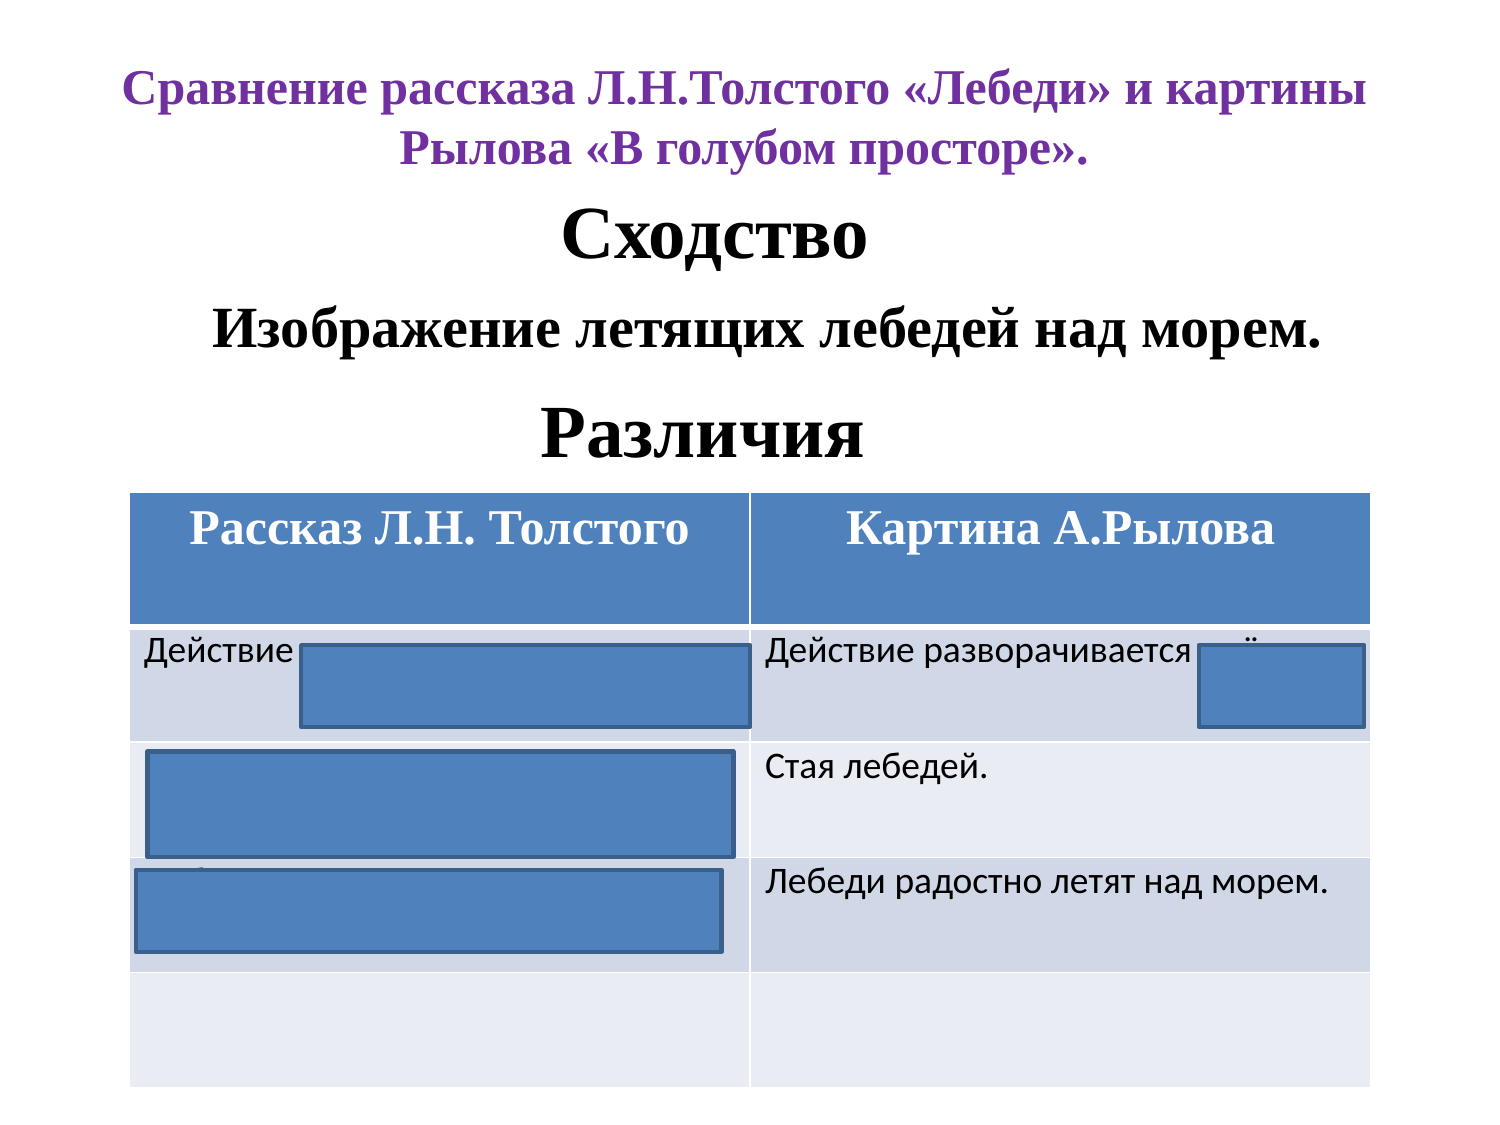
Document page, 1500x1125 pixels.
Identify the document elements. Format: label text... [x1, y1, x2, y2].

table_cell Действие разворачивается ночью и ранним утром. [130, 630, 749, 741]
table_cell [751, 973, 1370, 1087]
table_header Картина А.Рылова [751, 493, 1370, 624]
table_cell Лебеди радостно летят над морем. [751, 858, 1370, 972]
text_box [134, 868, 724, 954]
table_cell [130, 973, 749, 1087]
text_box Сходство [480, 182, 950, 281]
table_cell Посвящён в основном 1 лебедю. [130, 743, 749, 857]
table_cell Действие разворачивается днём. [751, 630, 1370, 741]
text_box Изображение летящих лебедей над морем. [175, 281, 1360, 366]
table_cell Лебеди усталые. [130, 858, 749, 972]
text_box Сравнение рассказа Л.Н.Толстого «Лебеди» и картины Рылова «В голубом просторе». [105, 46, 1383, 182]
text_box [299, 643, 752, 729]
text_box [145, 749, 736, 859]
table_cell Стая лебедей. [751, 743, 1370, 857]
text_box Различия [468, 374, 938, 480]
text_box [1197, 643, 1366, 729]
table_header Рассказ Л.Н. Толстого [130, 493, 749, 624]
